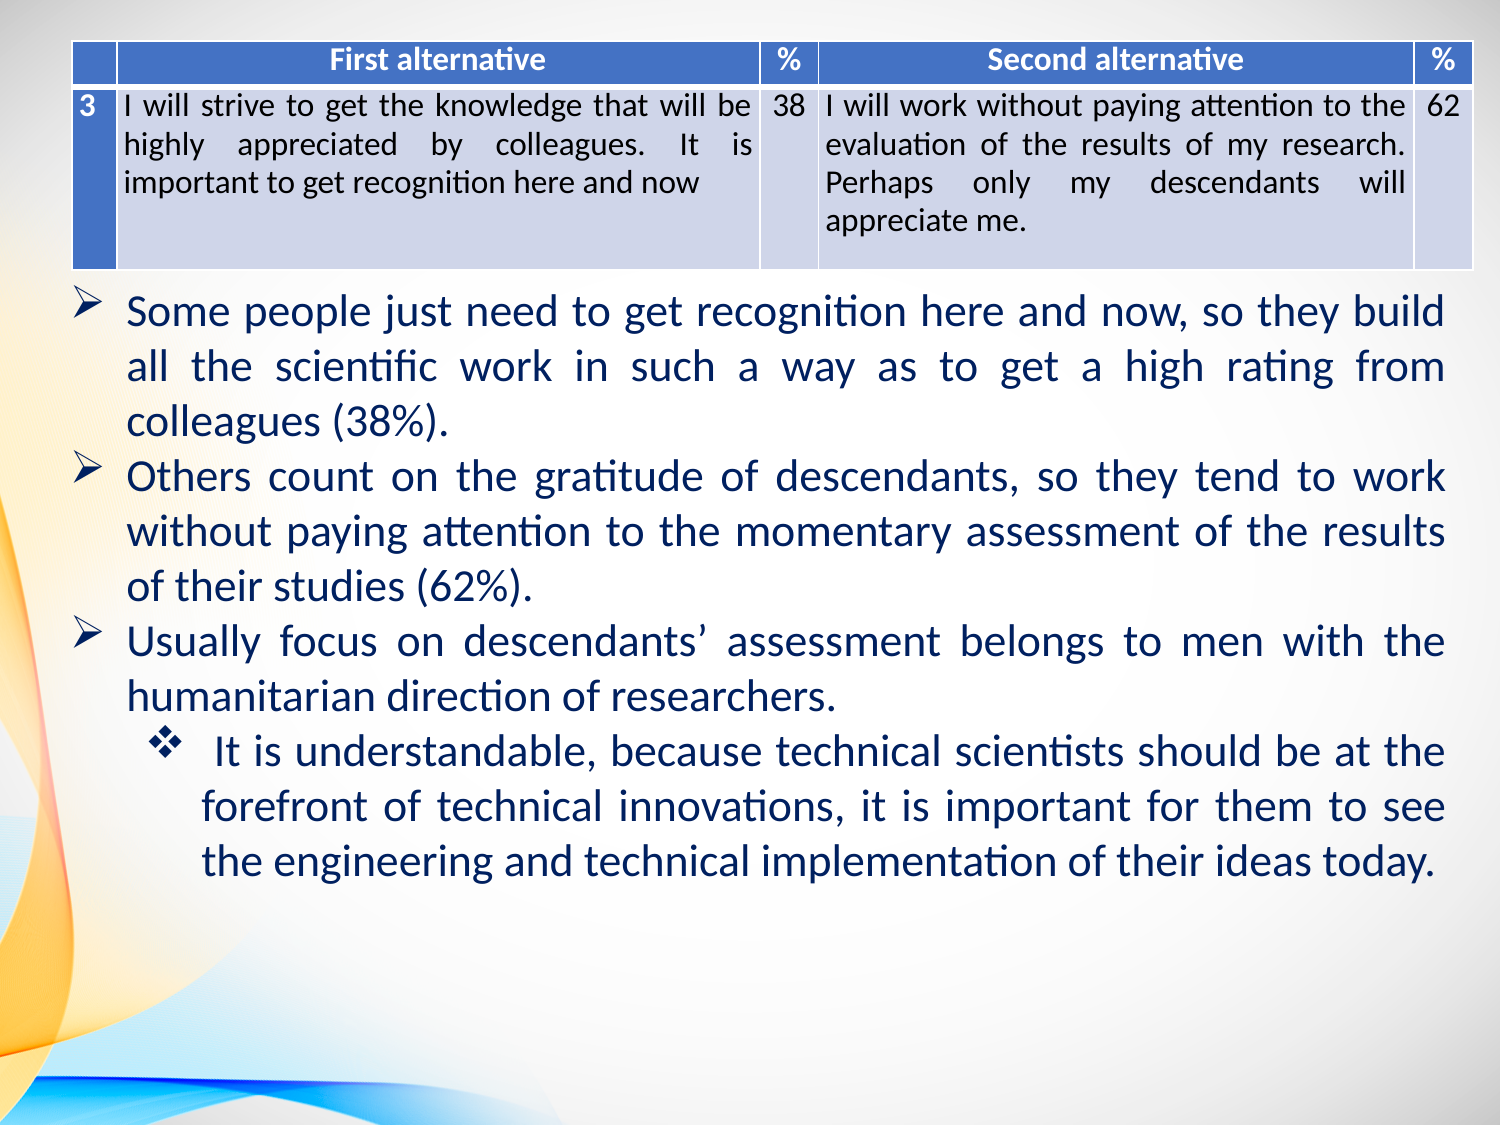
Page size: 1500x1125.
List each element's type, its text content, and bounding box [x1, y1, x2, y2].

table_cell I will strive to get the knowledge that will be highly appreciated by colleagues. It is important to get recognition here and now [118, 90, 759, 269]
table_header Second alternative [819, 42, 1413, 84]
table_header % [761, 42, 818, 84]
table_header % [1415, 42, 1472, 84]
table_cell 3 [73, 90, 116, 269]
table_cell 38 [761, 90, 818, 269]
table_header First alternative [118, 42, 759, 84]
table_cell 62 [1415, 90, 1472, 269]
text_box Some people just need to get recognition here and now, so they build all the scientific work in such a way as to get a high rating from colleagues (38%). Others count on the gratitude of descendants, so they tend to work without paying attention to the momentary assessment of the results of their studies (62%). Usually focus on descendants’ assessment belongs to men with the humanitarian direction of researchers. It is understandable, because technical scientists should be at the forefront of technical innovations, it is important for them to see the engineering and technical implementation of their ideas today. [55, 273, 1462, 893]
table_header [73, 42, 116, 84]
table_cell I will work without paying attention to the evaluation of the results of my research. Perhaps only my descendants will appreciate me. [819, 90, 1413, 269]
picture [0, 0, 1500, 1125]
